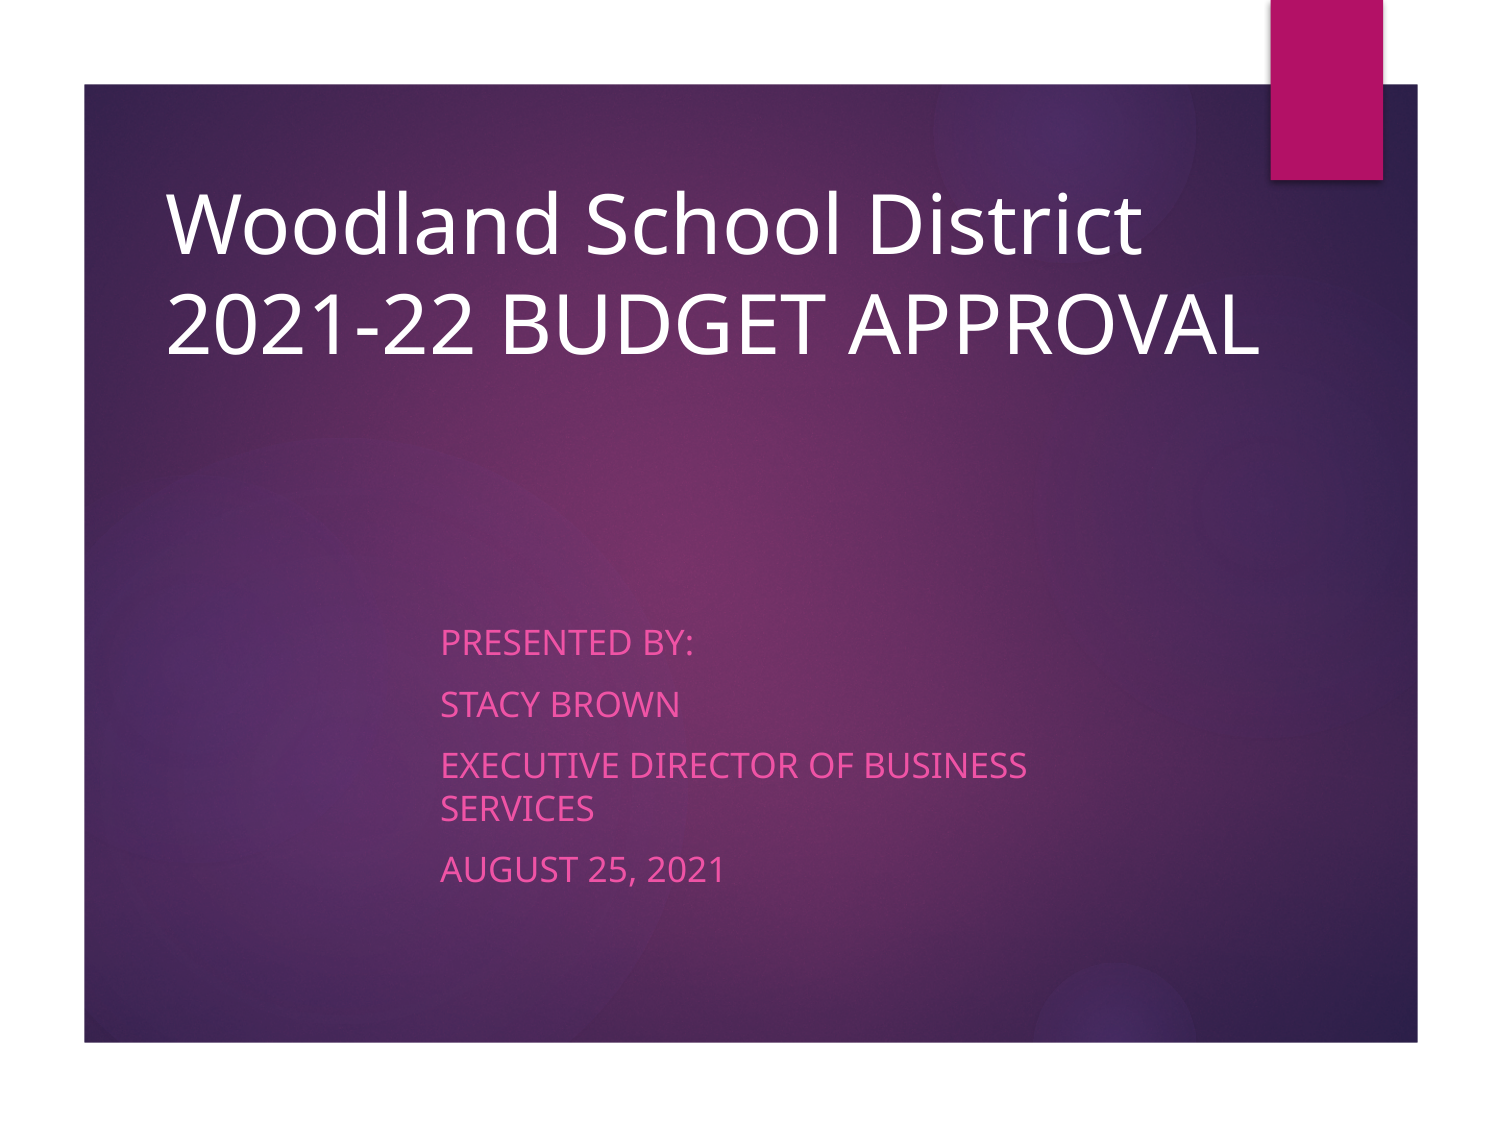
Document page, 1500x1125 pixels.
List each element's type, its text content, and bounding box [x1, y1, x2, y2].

title Woodland School District 2021-22 BUDGET APPROVAL [150, 137, 1500, 379]
subtitle Presented by: Stacy Brown Executive Director of Business Services August 25, 2021 [425, 612, 1188, 900]
